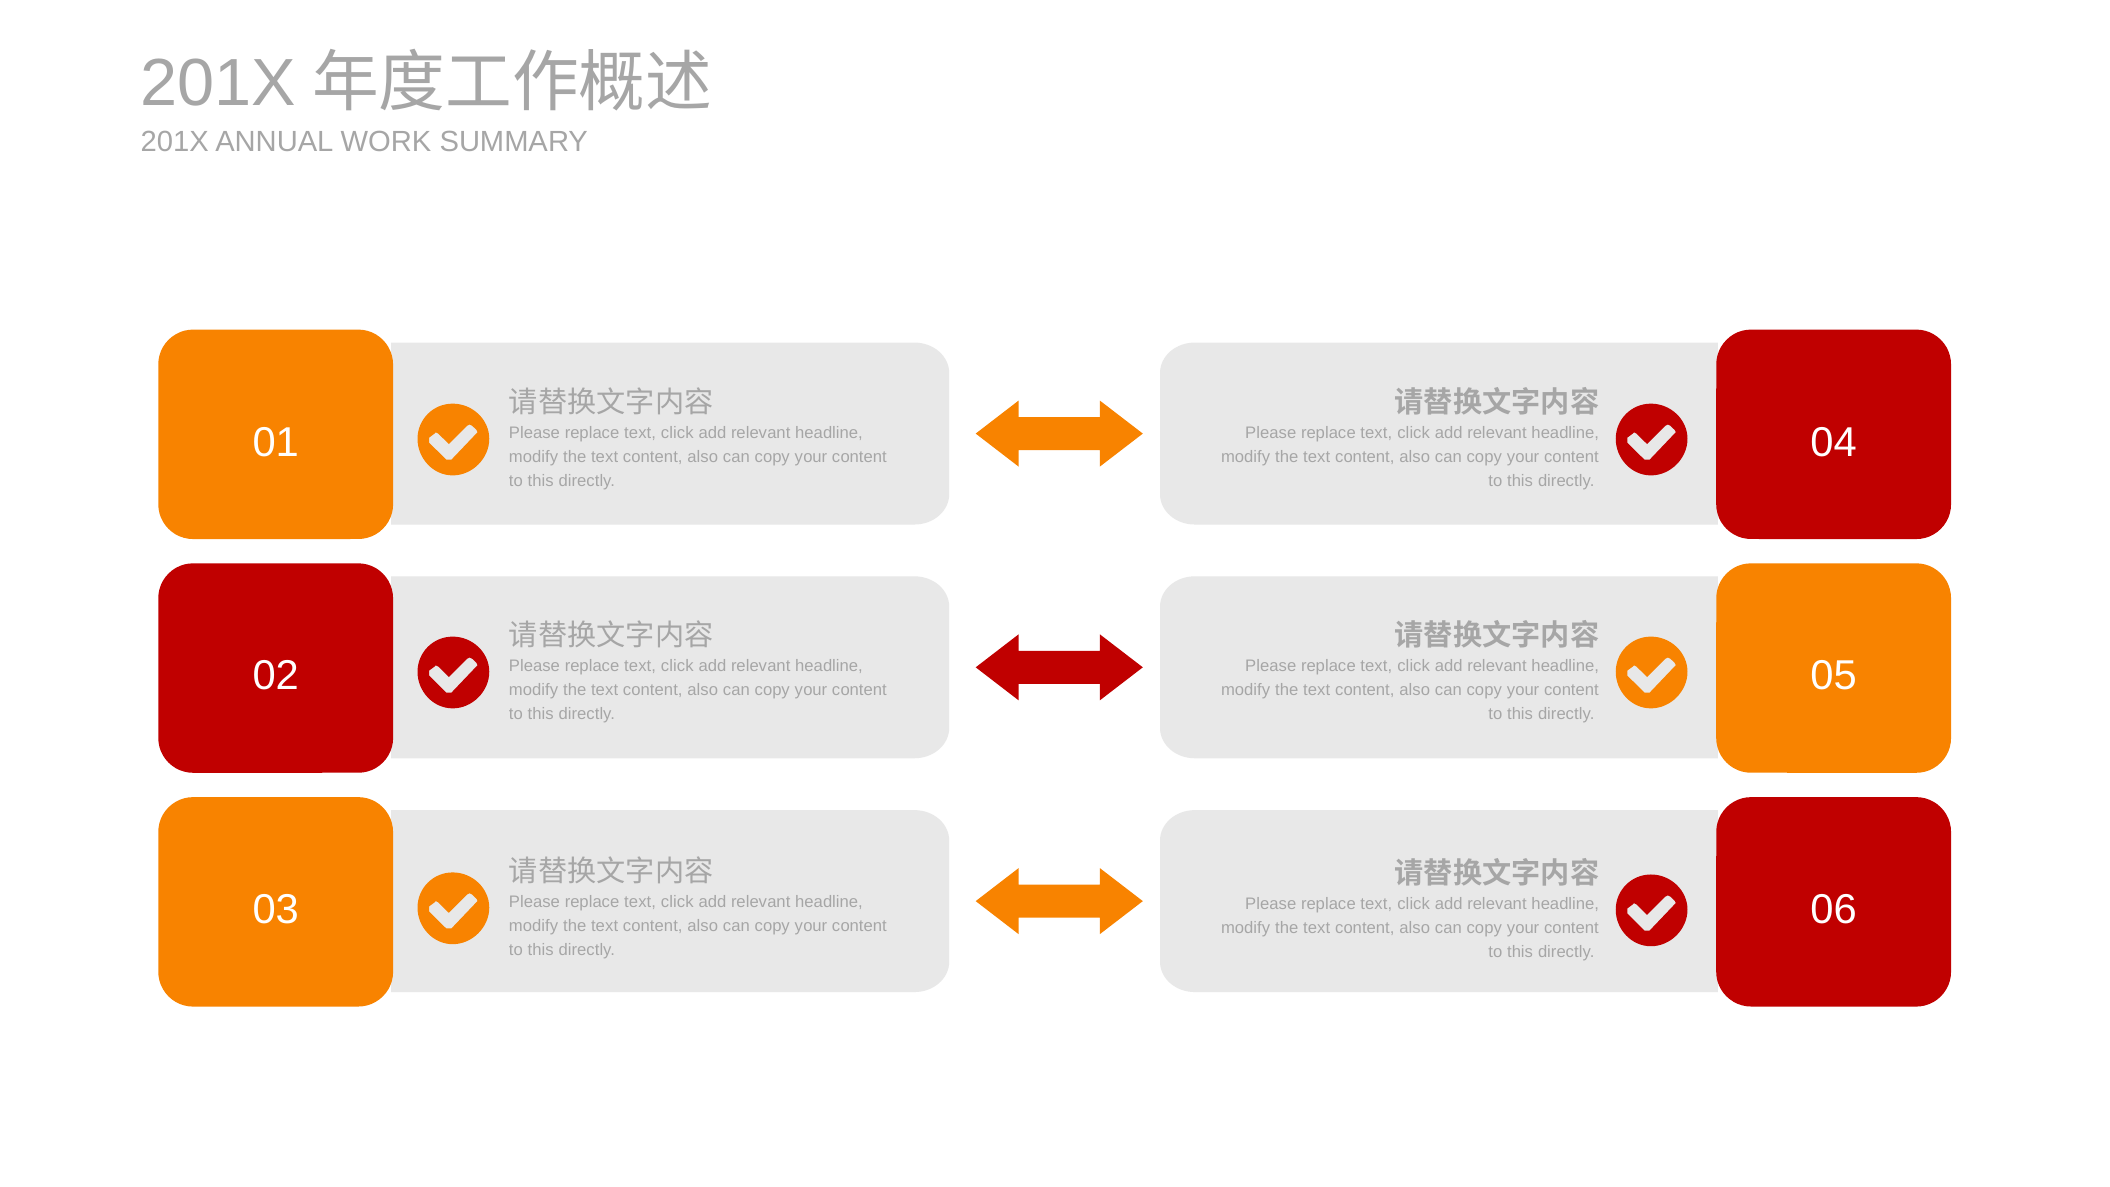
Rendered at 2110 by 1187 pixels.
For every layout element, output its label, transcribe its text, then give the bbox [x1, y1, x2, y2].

text_box 请替换文字内容 Please replace text, click add relevant headline, modify the text content, also can copy your content to this directly. [1211, 376, 1600, 490]
text_box [1615, 874, 1688, 947]
text_box [417, 636, 490, 709]
text_box [974, 865, 1145, 937]
text_box [1158, 575, 1720, 760]
text_box [974, 398, 1145, 469]
text_box 06 [1715, 796, 1953, 1008]
text_box [390, 809, 951, 994]
text_box [1615, 636, 1688, 709]
text_box 01 [157, 328, 395, 541]
text_box [390, 575, 951, 760]
text_box 05 [1715, 562, 1953, 774]
text_box [390, 341, 951, 526]
text_box [1158, 809, 1720, 994]
text_box 201X年度工作概述 [140, 38, 789, 119]
text_box [974, 632, 1145, 703]
text_box 03 [157, 796, 395, 1008]
text_box 请替换文字内容 Please replace text, click add relevant headline, modify the text content, also can copy your content to this directly. [508, 376, 897, 490]
text_box [1615, 403, 1688, 476]
text_box 02 [157, 562, 395, 774]
text_box [417, 403, 490, 476]
text_box [417, 872, 490, 945]
text_box 请替换文字内容 Please replace text, click add relevant headline, modify the text content, also can copy your content to this directly. [1211, 609, 1600, 723]
text_box 04 [1715, 328, 1953, 541]
text_box 请替换文字内容 Please replace text, click add relevant headline, modify the text content, also can copy your content to this directly. [508, 844, 897, 959]
text_box [1158, 341, 1720, 526]
text_box 请替换文字内容 Please replace text, click add relevant headline, modify the text content, also can copy your content to this directly. [1211, 847, 1600, 961]
text_box 201X ANNUAL WORK SUMMARY [140, 122, 602, 158]
text_box 请替换文字内容 Please replace text, click add relevant headline, modify the text content, also can copy your content to this directly. [508, 609, 897, 723]
